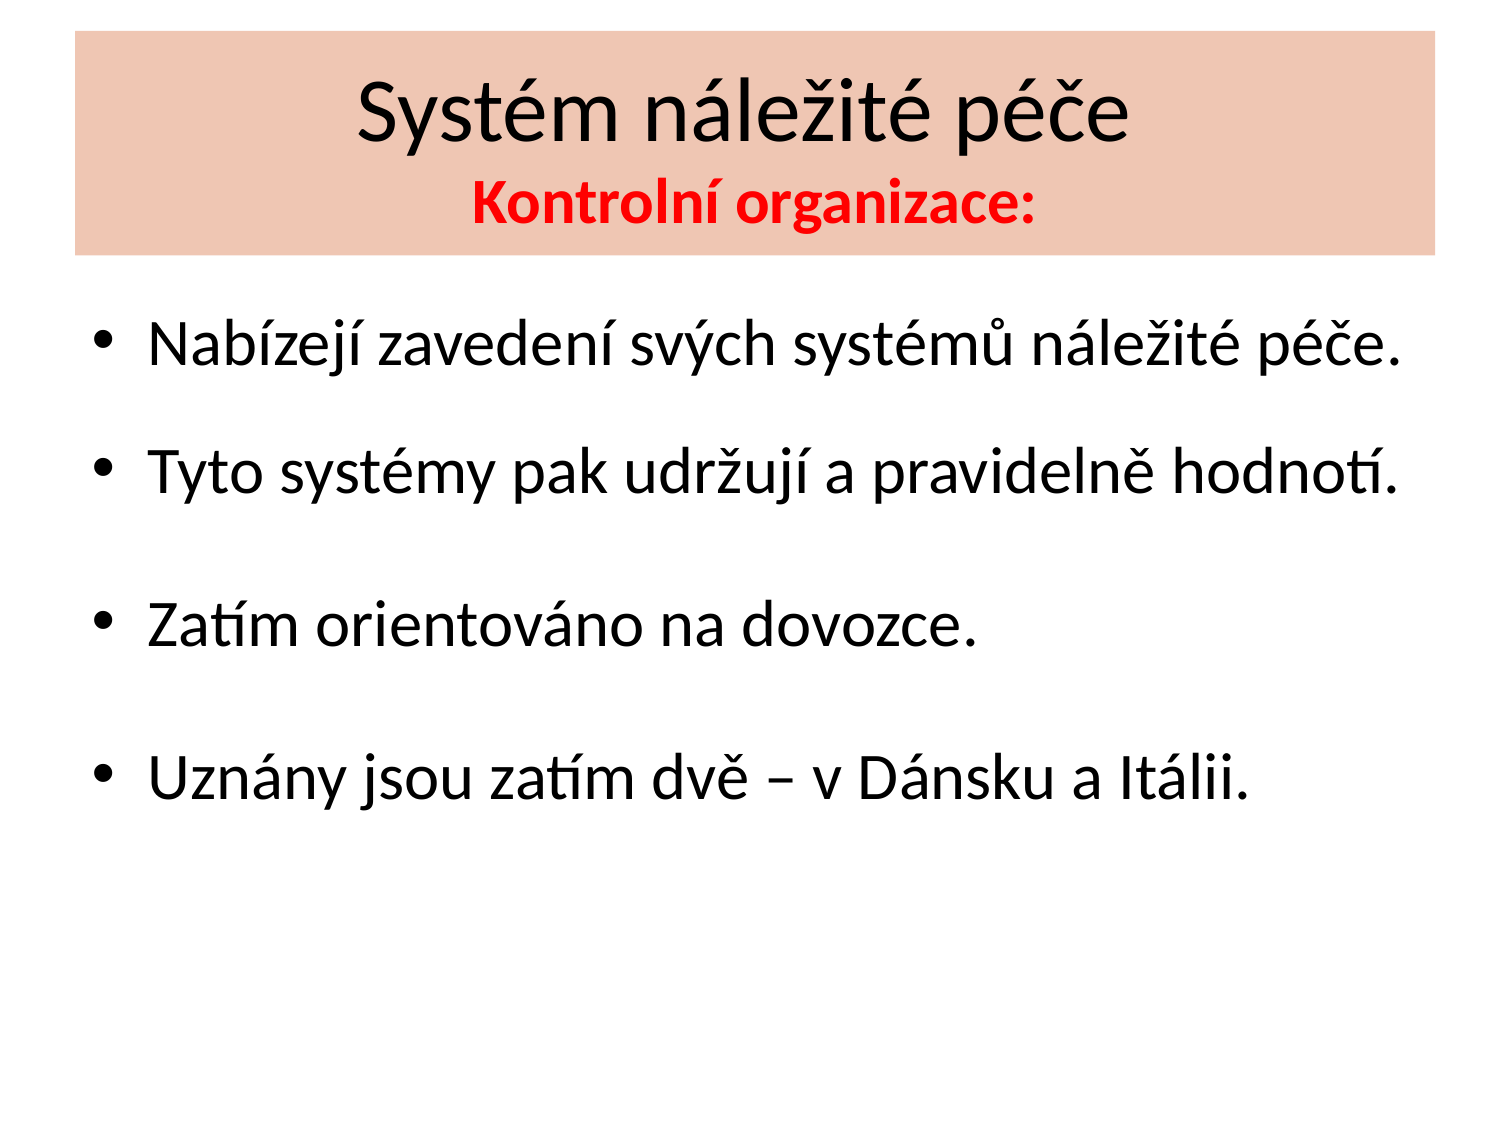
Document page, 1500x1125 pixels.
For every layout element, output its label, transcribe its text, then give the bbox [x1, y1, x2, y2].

title Systém náležité péče Kontrolní organizace: [75, 30, 1436, 256]
list Nabízejí zavedení svých systémů náležité péče. Tyto systémy pak udržují a pravidelně hodnotí. Zatím orientováno na dovozce. Uznány jsou zatím dvě – v Dánsku a Itálii. [76, 290, 1449, 1034]
